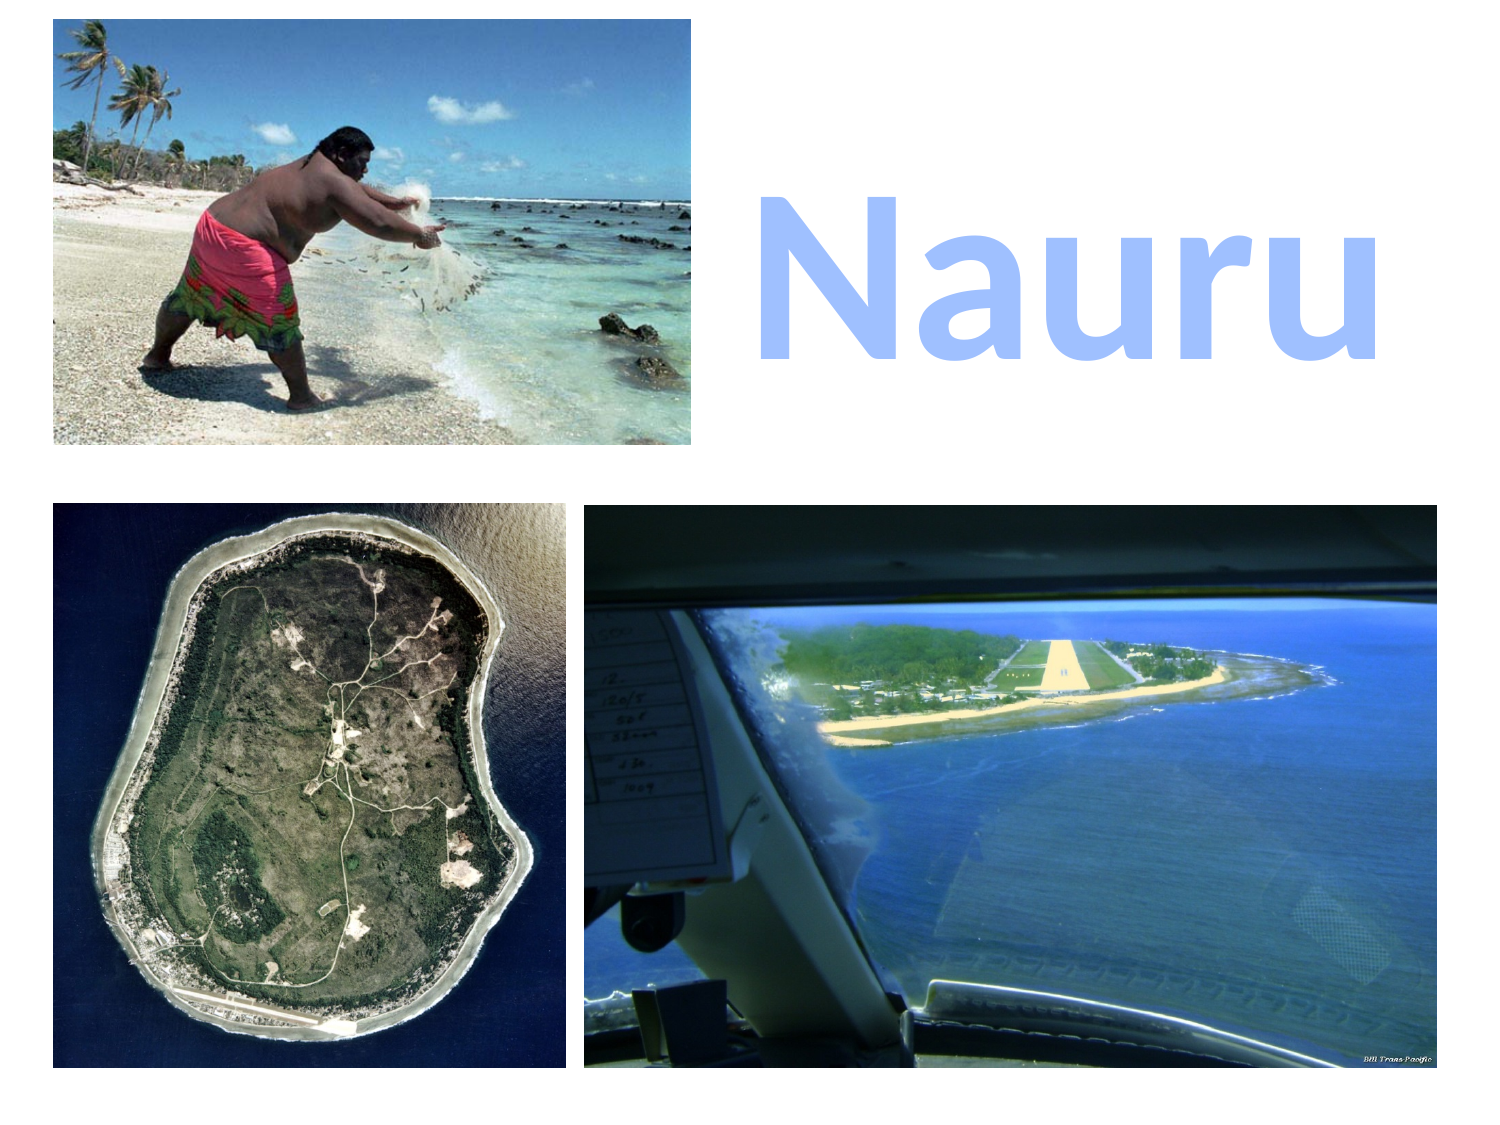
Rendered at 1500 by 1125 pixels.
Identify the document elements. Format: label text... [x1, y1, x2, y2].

text_box Nauru [726, 101, 1412, 417]
picture [52, 18, 692, 445]
picture [584, 505, 1437, 1069]
picture [52, 502, 566, 1069]
